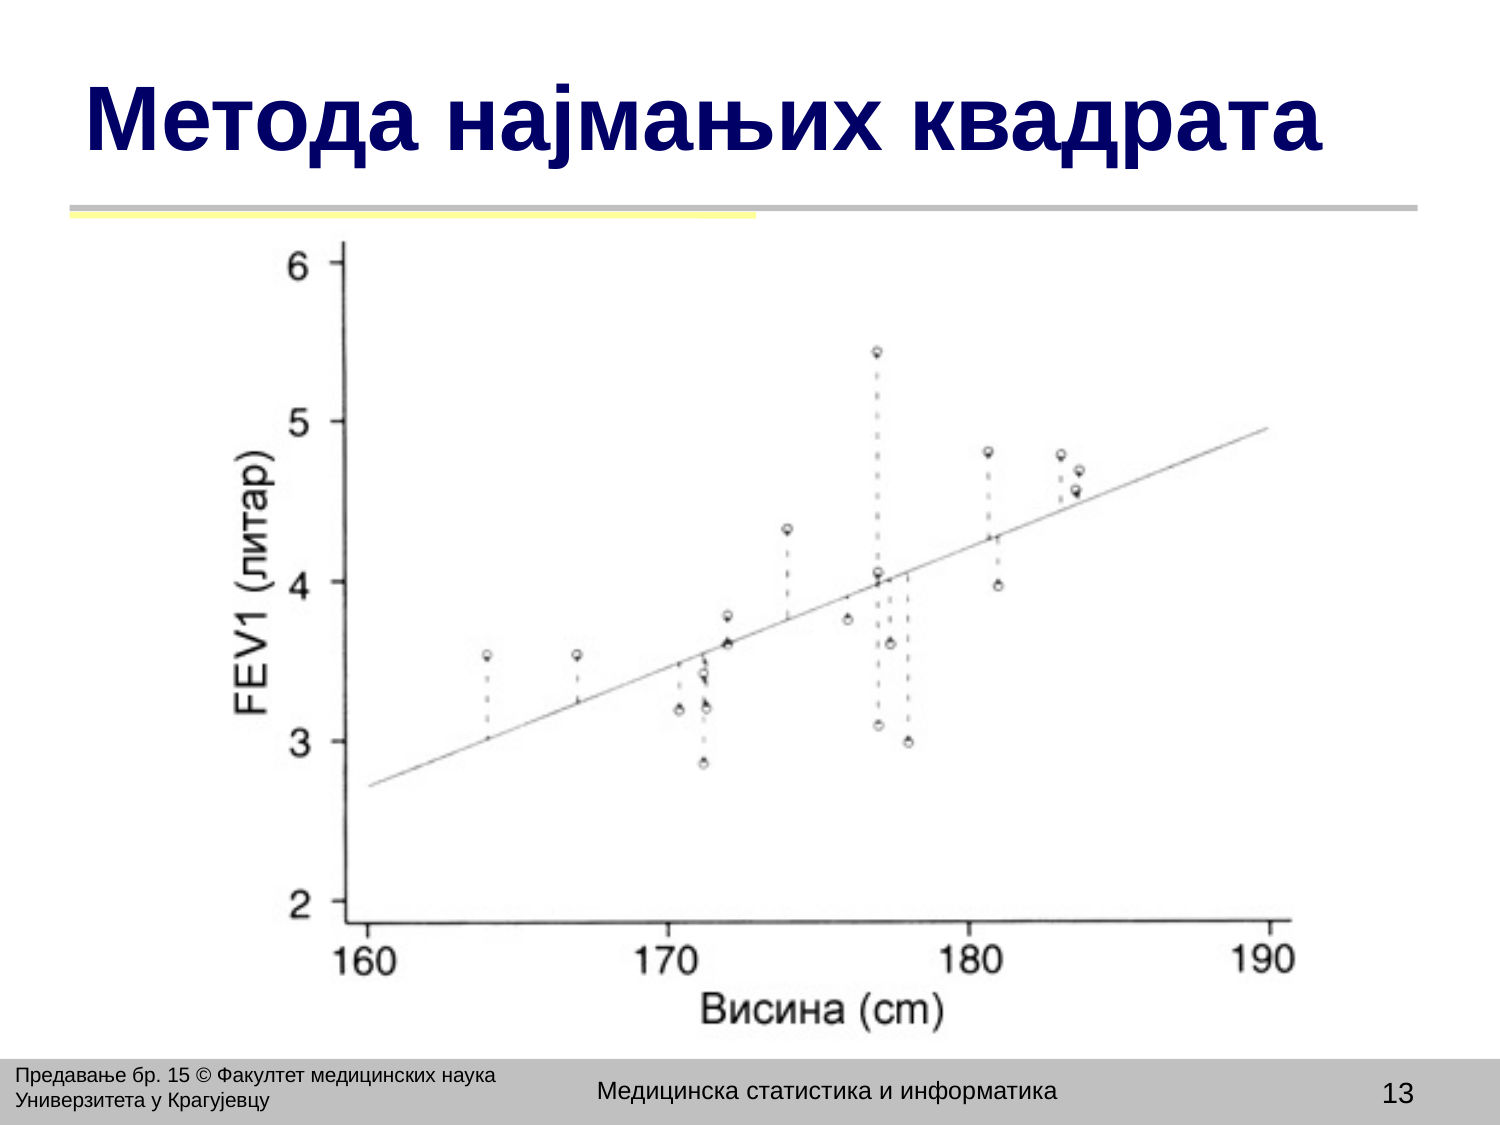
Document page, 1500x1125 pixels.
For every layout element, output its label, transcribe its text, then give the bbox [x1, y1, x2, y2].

footer Медицинска статистика и информатика [512, 1066, 1144, 1125]
slide_number Предавање бр. 15 © Факултет медицинских наука Универзитета у Крагујевцу [0, 1053, 616, 1108]
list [215, 230, 1311, 1046]
title Метода најмањих квадрата [69, 19, 1426, 208]
slide_number 13 [1164, 1066, 1430, 1125]
